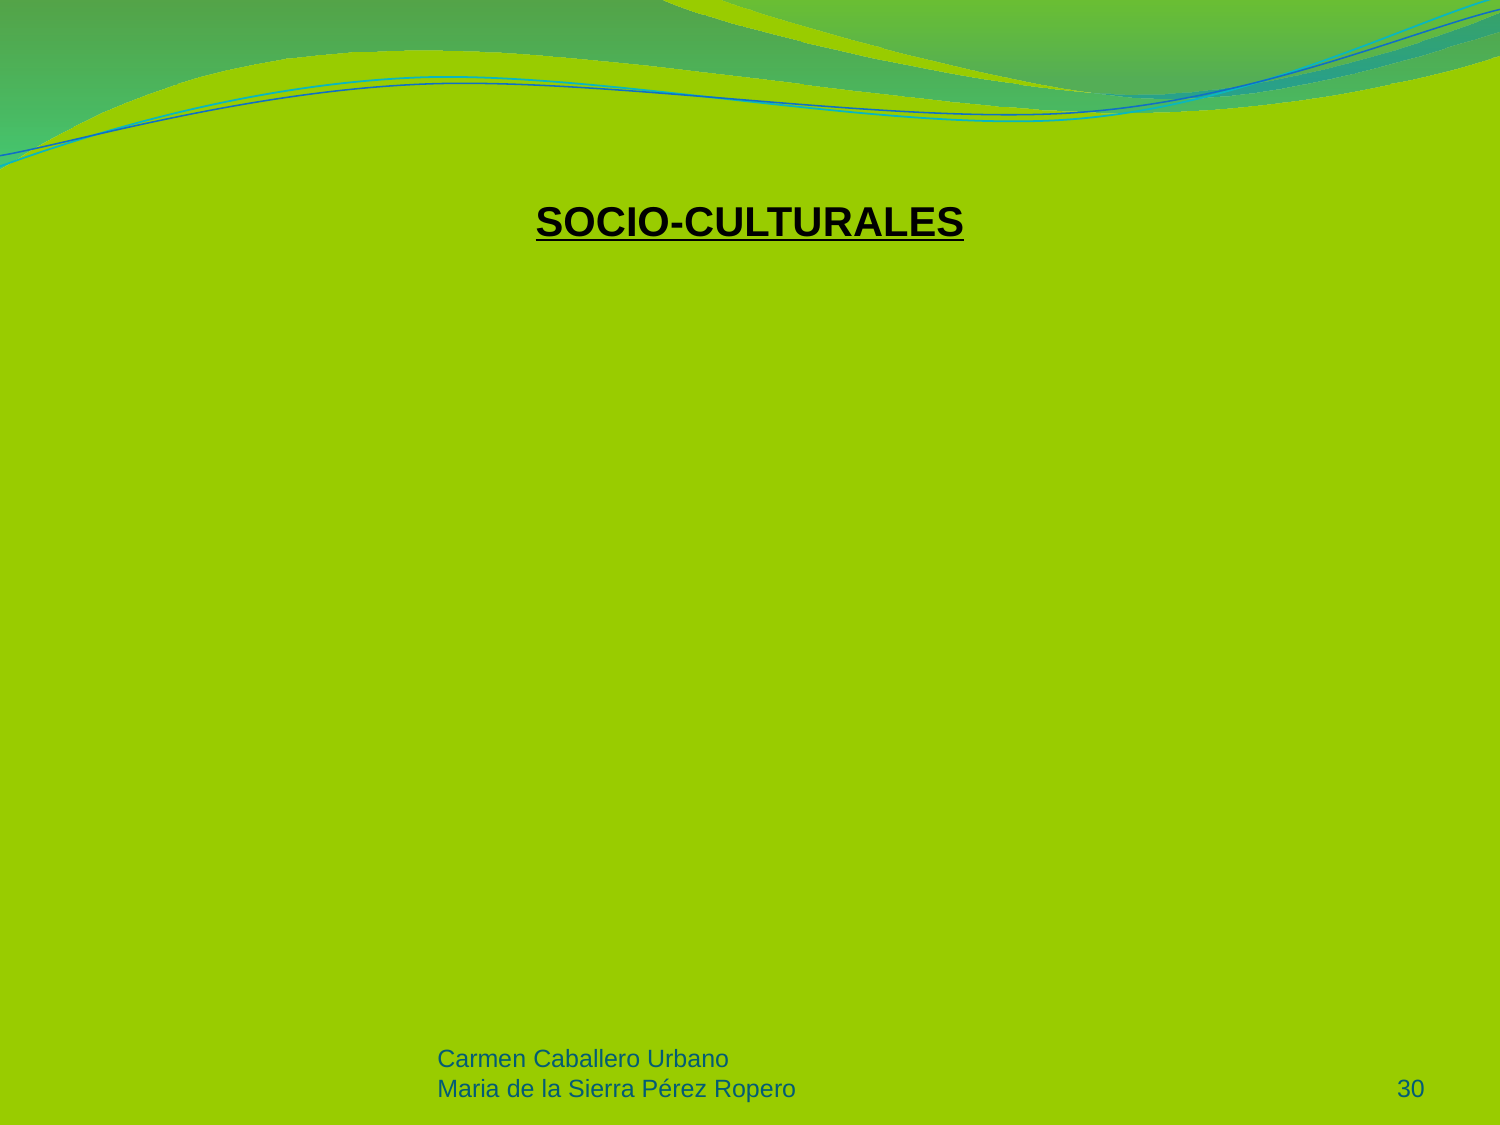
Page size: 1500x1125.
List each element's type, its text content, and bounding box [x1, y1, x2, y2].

footer Carmen Caballero Urbano Maria de la Sierra Pérez Ropero [437, 1042, 988, 1103]
slide_number 30 [1299, 1042, 1425, 1103]
text_box SOCIO-CULTURALES [117, 187, 1383, 653]
